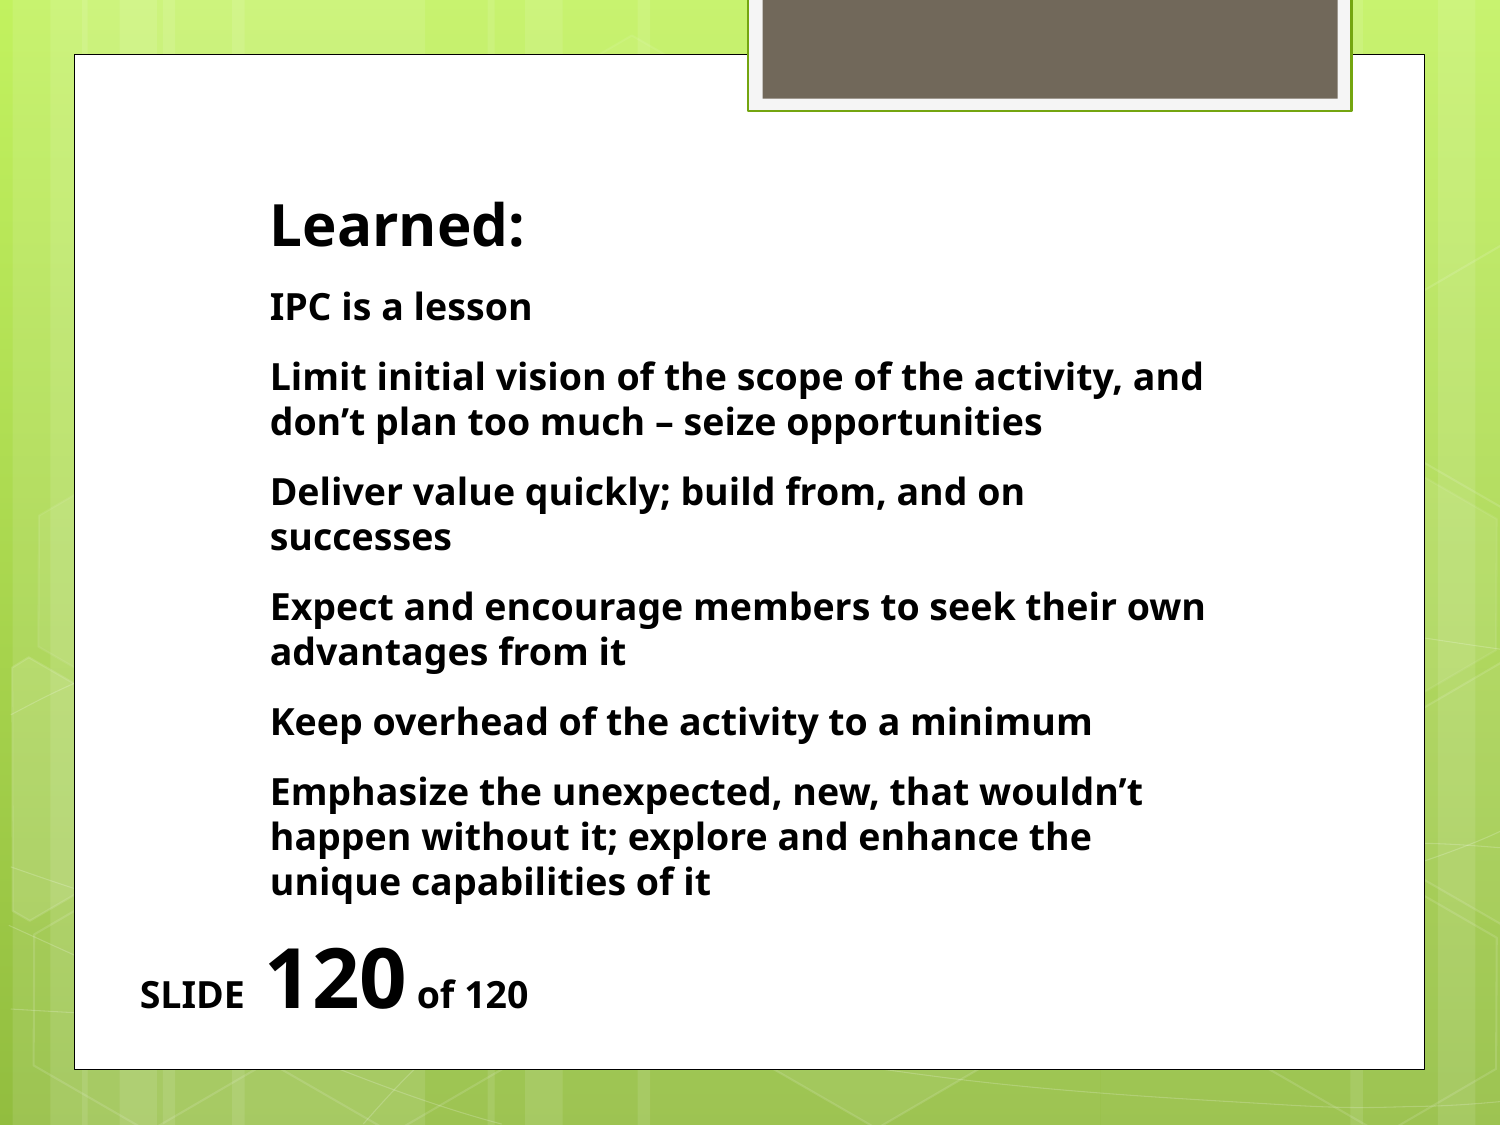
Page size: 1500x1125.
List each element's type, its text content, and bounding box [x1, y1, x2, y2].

text_box SLIDE 120 of 120 [125, 917, 700, 1033]
text_box Learned: IPC is a lesson Limit initial vision of the scope of the activity, and don’t plan too much – seize opportunities Deliver value quickly; build from, and on successes Expect and encourage members to seek their own advantages from it Keep overhead of the activity to a minimum Emphasize the unexpected, new, that wouldn’t happen without it; explore and enhance the unique capabilities of it [254, 180, 1230, 911]
